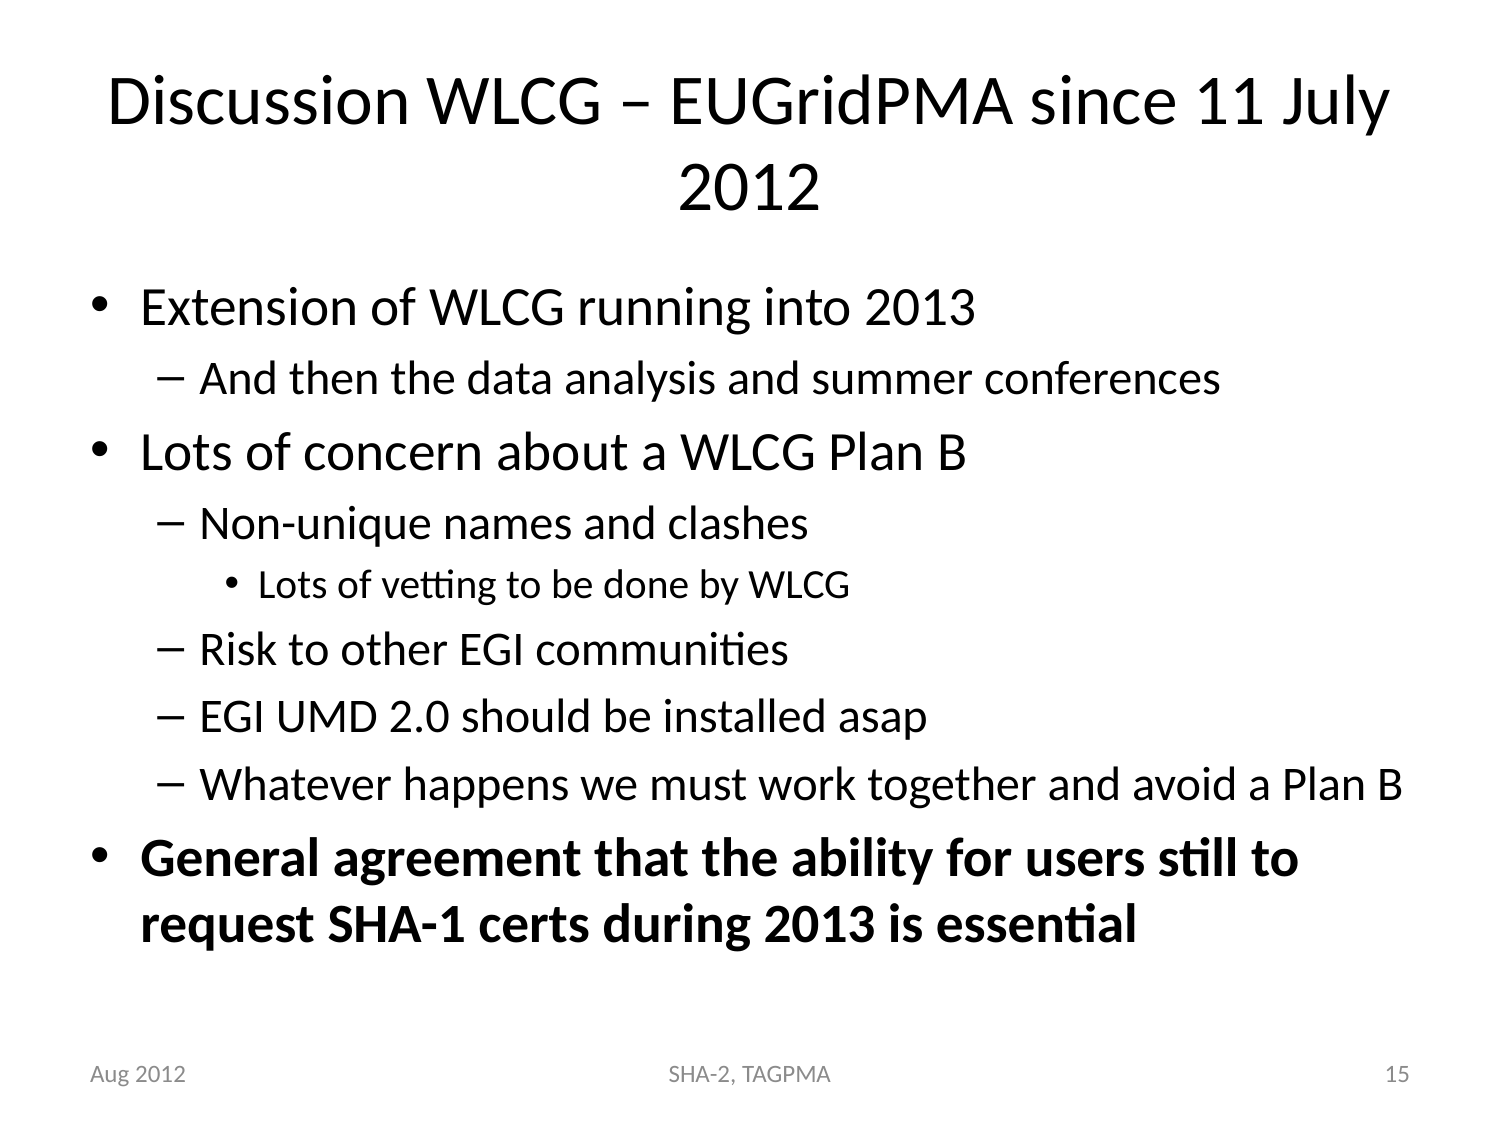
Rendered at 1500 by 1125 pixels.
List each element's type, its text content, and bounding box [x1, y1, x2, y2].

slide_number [75, 1042, 425, 1103]
slide_number 15 [1074, 1042, 1425, 1103]
list Extension of WLCG running into 2013 And then the data analysis and summer conferences Lots of concern about a WLCG Plan B Non-unique names and clashes Lots of vetting to be done by WLCG Risk to other EGI communities EGI UMD 2.0 should be installed asap Whatever happens we must work together and avoid a Plan B General agreement that the ability for users still to request SHA-1 certs during 2013 is essential [75, 262, 1425, 1005]
title Discussion WLCG – EUGridPMA since 11 July 2012 [75, 45, 1425, 233]
footer SHA-2, TAGPMA [512, 1042, 988, 1103]
